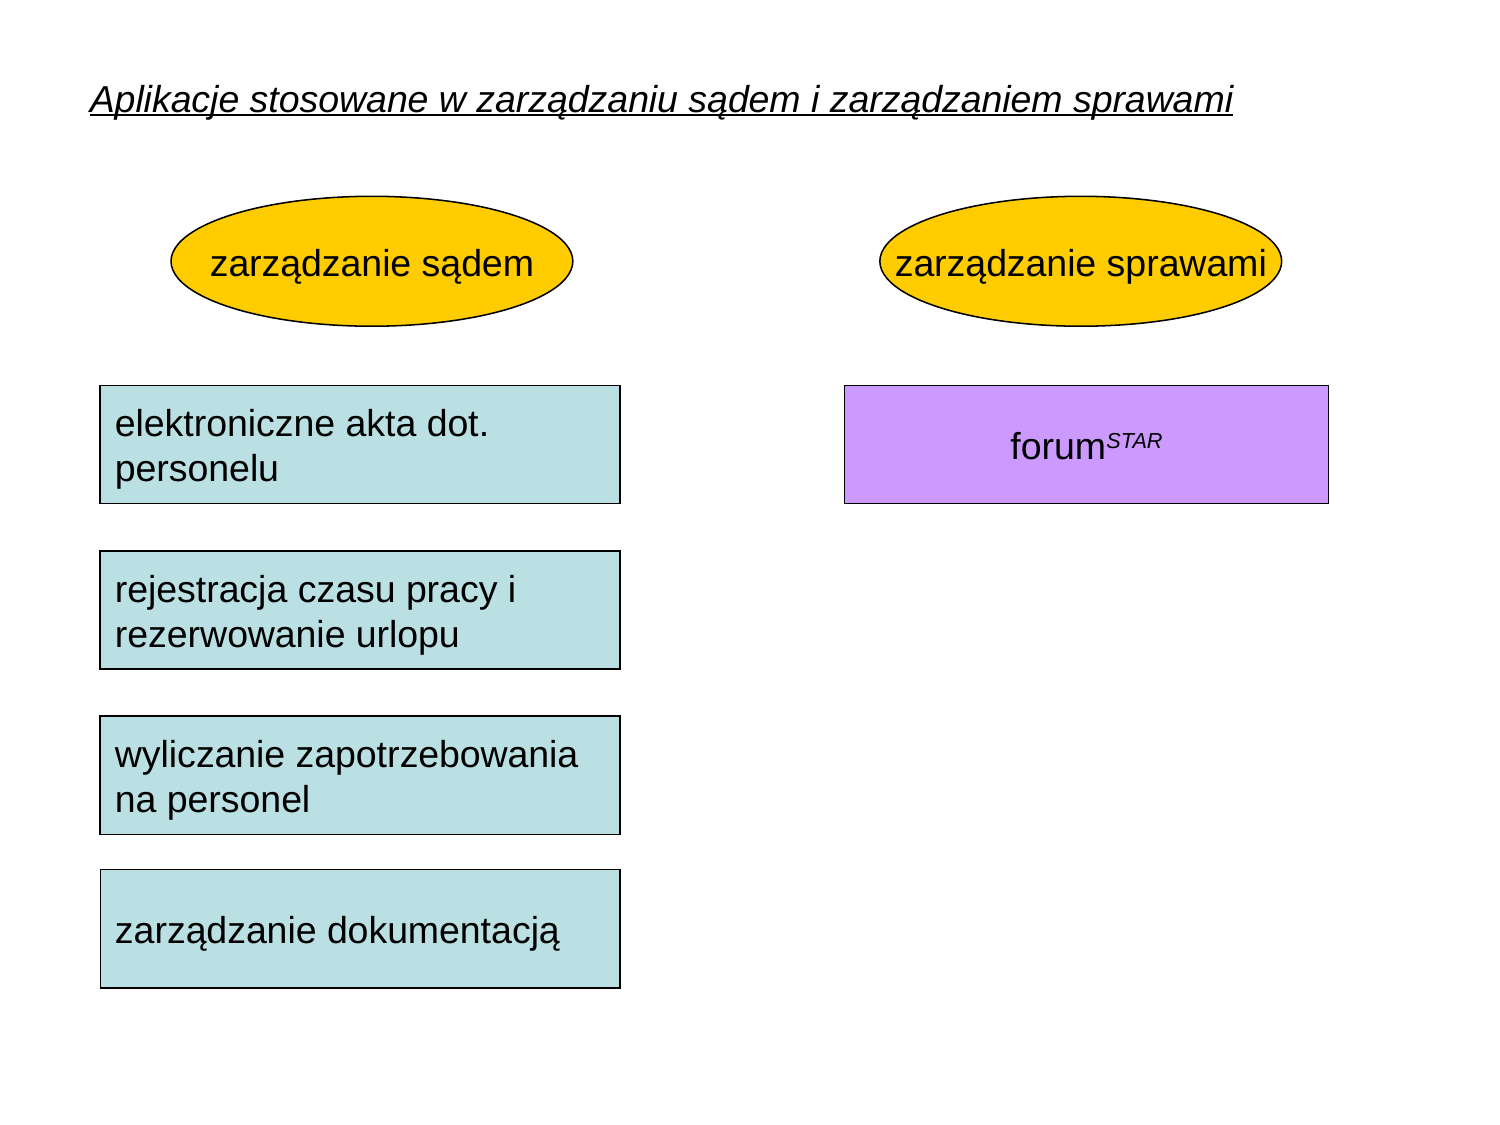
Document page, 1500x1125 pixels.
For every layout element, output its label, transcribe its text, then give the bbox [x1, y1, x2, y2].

text_box forumSTAR [844, 385, 1329, 504]
text_box wyliczanie zapotrzebowania na personel [100, 716, 620, 835]
text_box zarządzanie dokumentacją [100, 869, 621, 988]
text_box [620, 400, 624, 461]
text_box zarządzanie sądem [171, 196, 573, 327]
text_box zarządzanie sprawami [879, 196, 1282, 327]
text_box rejestracja czasu pracy i rezerwowanie urlopu [100, 550, 620, 669]
text_box elektroniczne akta dot. personelu [100, 385, 620, 504]
text_box Aplikacje stosowane w zarządzaniu sądem i zarządzaniem sprawami [74, 45, 1425, 149]
